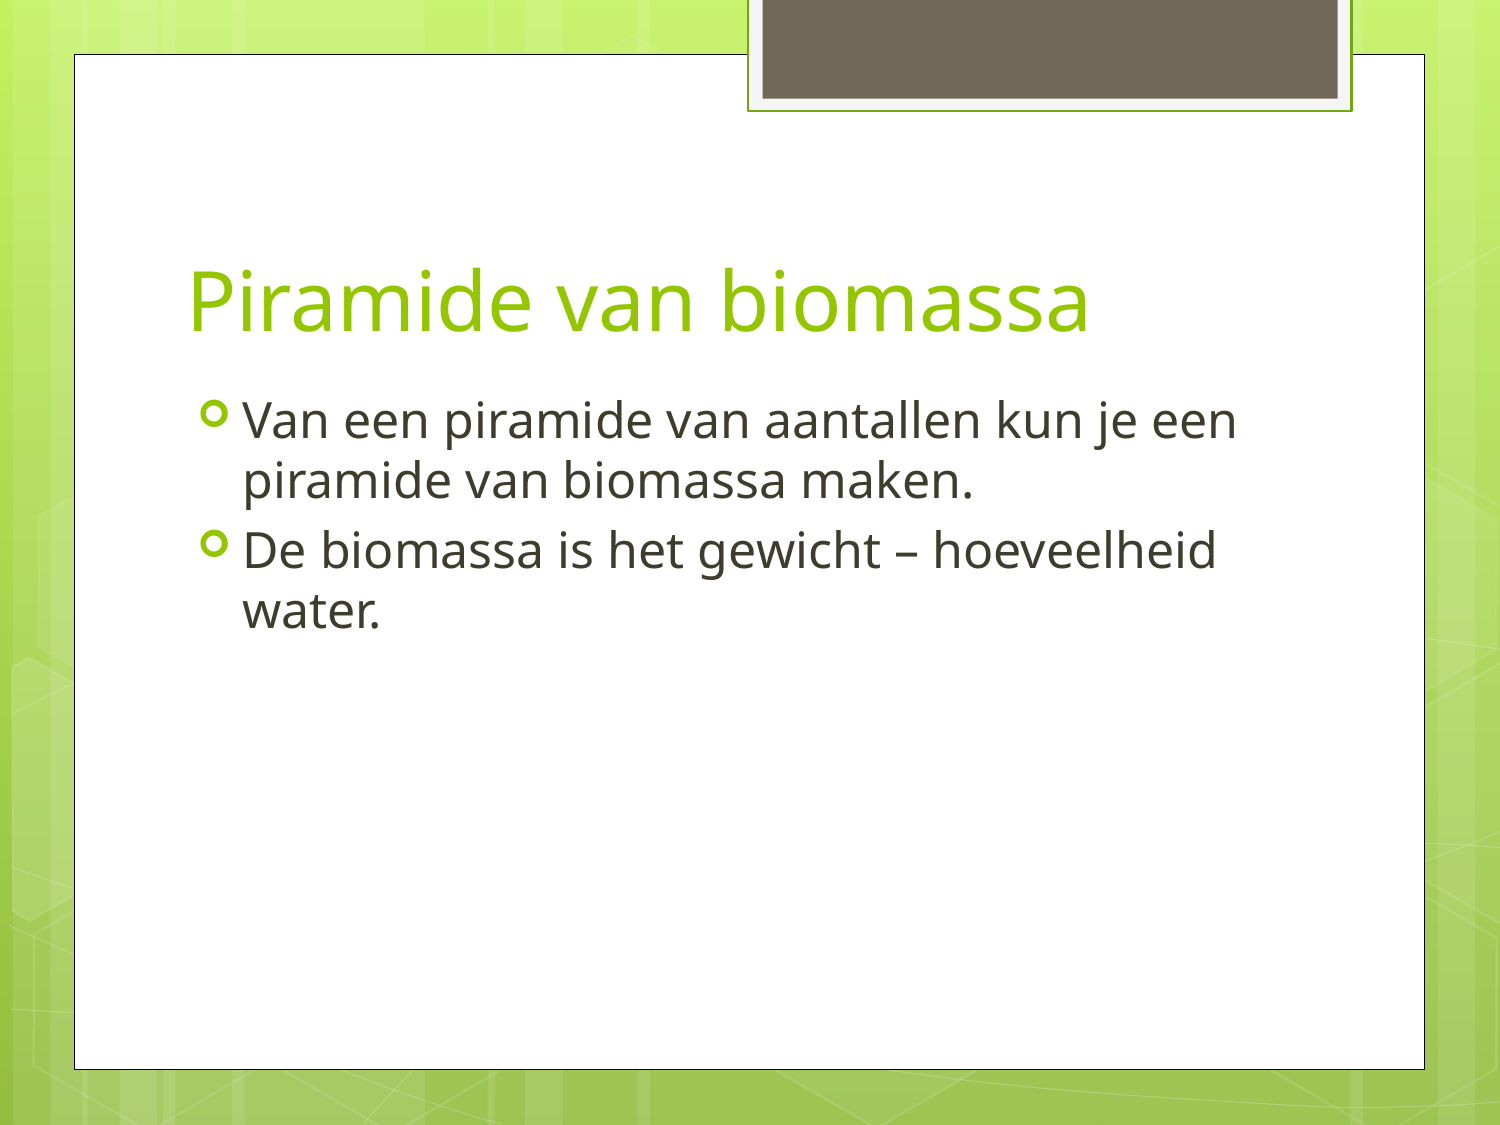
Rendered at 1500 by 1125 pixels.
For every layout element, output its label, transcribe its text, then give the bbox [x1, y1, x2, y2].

title Piramide van biomassa [171, 168, 1324, 357]
list Van een piramide van aantallen kun je een piramide van biomassa maken. De biomassa is het gewicht – hoeveelheid water. [171, 381, 1283, 957]
